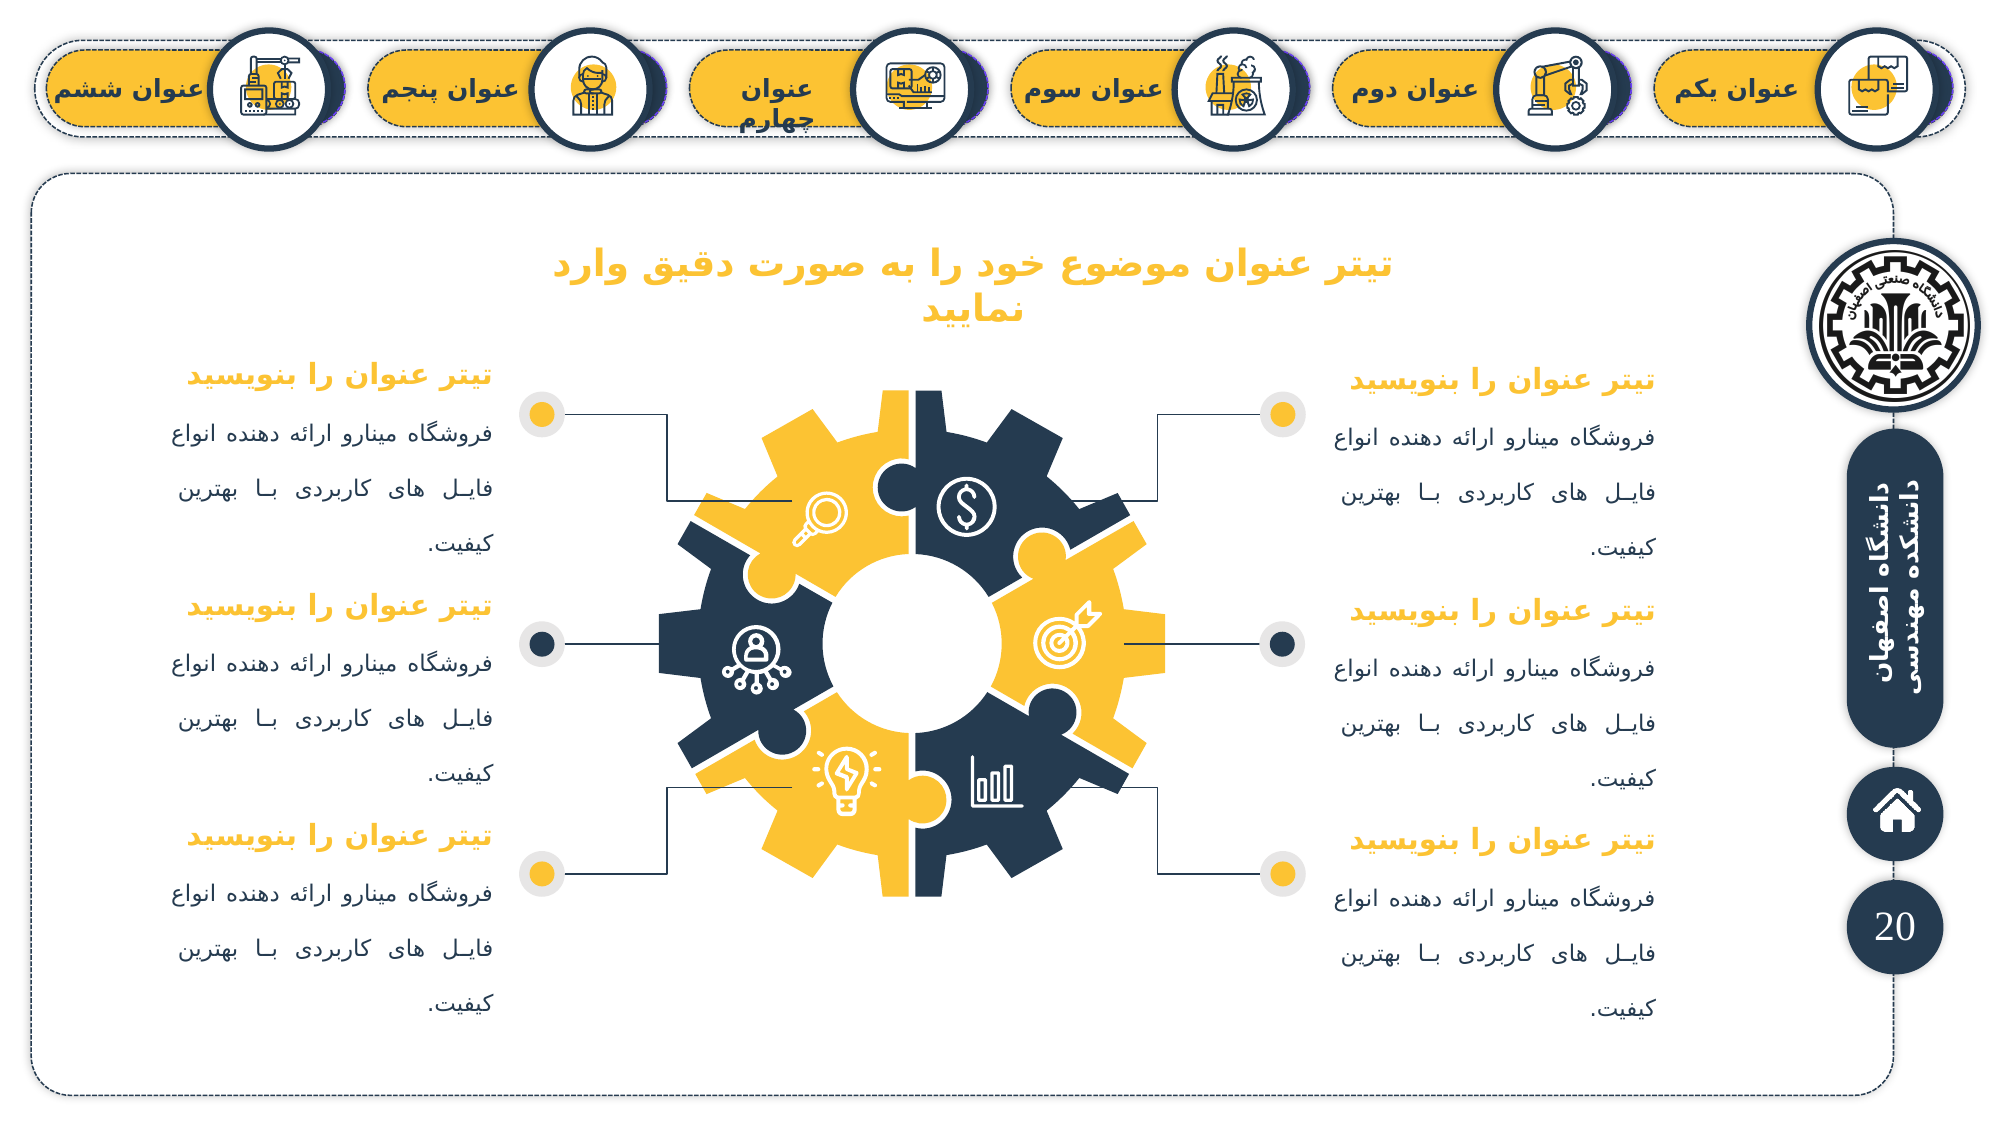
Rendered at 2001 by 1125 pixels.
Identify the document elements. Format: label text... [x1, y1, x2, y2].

picture [1873, 786, 1921, 833]
text_box عنوان دوم [1323, 65, 1507, 110]
text_box عنوان پنجم [358, 65, 543, 110]
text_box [885, 62, 946, 109]
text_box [572, 55, 614, 116]
text_box تیتر عنوان را بنویسید فروشگاه مینارو ارائه دهنده انواع فایل های کاربردی با بهترین کیفیت. [153, 313, 509, 543]
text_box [1848, 55, 1909, 116]
slide_number 20 [1846, 891, 1944, 952]
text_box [1527, 55, 1588, 116]
text_box [614, 75, 618, 100]
text_box تیتر عنوان را بنویسید فروشگاه مینارو ارائه دهنده انواع فایل های کاربردی با بهترین کیفیت. [1316, 318, 1671, 548]
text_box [519, 390, 1306, 897]
text_box تیتر عنوان را بنویسید فروشگاه مینارو ارائه دهنده انواع فایل های کاربردی با بهترین کیفیت. [153, 543, 509, 773]
text_box دانشگاه اصفهان دانشکده مهندسی [1855, 426, 1931, 748]
text_box تیتر عنوان را بنویسید فروشگاه مینارو ارائه دهنده انواع فایل های کاربردی با بهترین کیفیت. [1316, 778, 1671, 1028]
text_box تیتر عنوان را بنویسید فروشگاه مینارو ارائه دهنده انواع فایل های کاربردی با بهترین کیفیت. [1316, 548, 1671, 778]
text_box تیتر عنوان را بنویسید فروشگاه مینارو ارائه دهنده انواع فایل های کاربردی با بهترین کیفیت. [153, 773, 509, 1024]
picture [1819, 250, 1970, 402]
text_box عنوان ششم [37, 65, 221, 110]
text_box عنوان چهارم [690, 65, 864, 140]
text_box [240, 55, 301, 116]
text_box تیتر عنوان موضوع خود را به صورت دقیق وارد نمایید [528, 231, 1419, 337]
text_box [1207, 55, 1267, 116]
text_box عنوان سوم [1002, 65, 1186, 110]
text_box عنوان یکم [1645, 65, 1829, 110]
